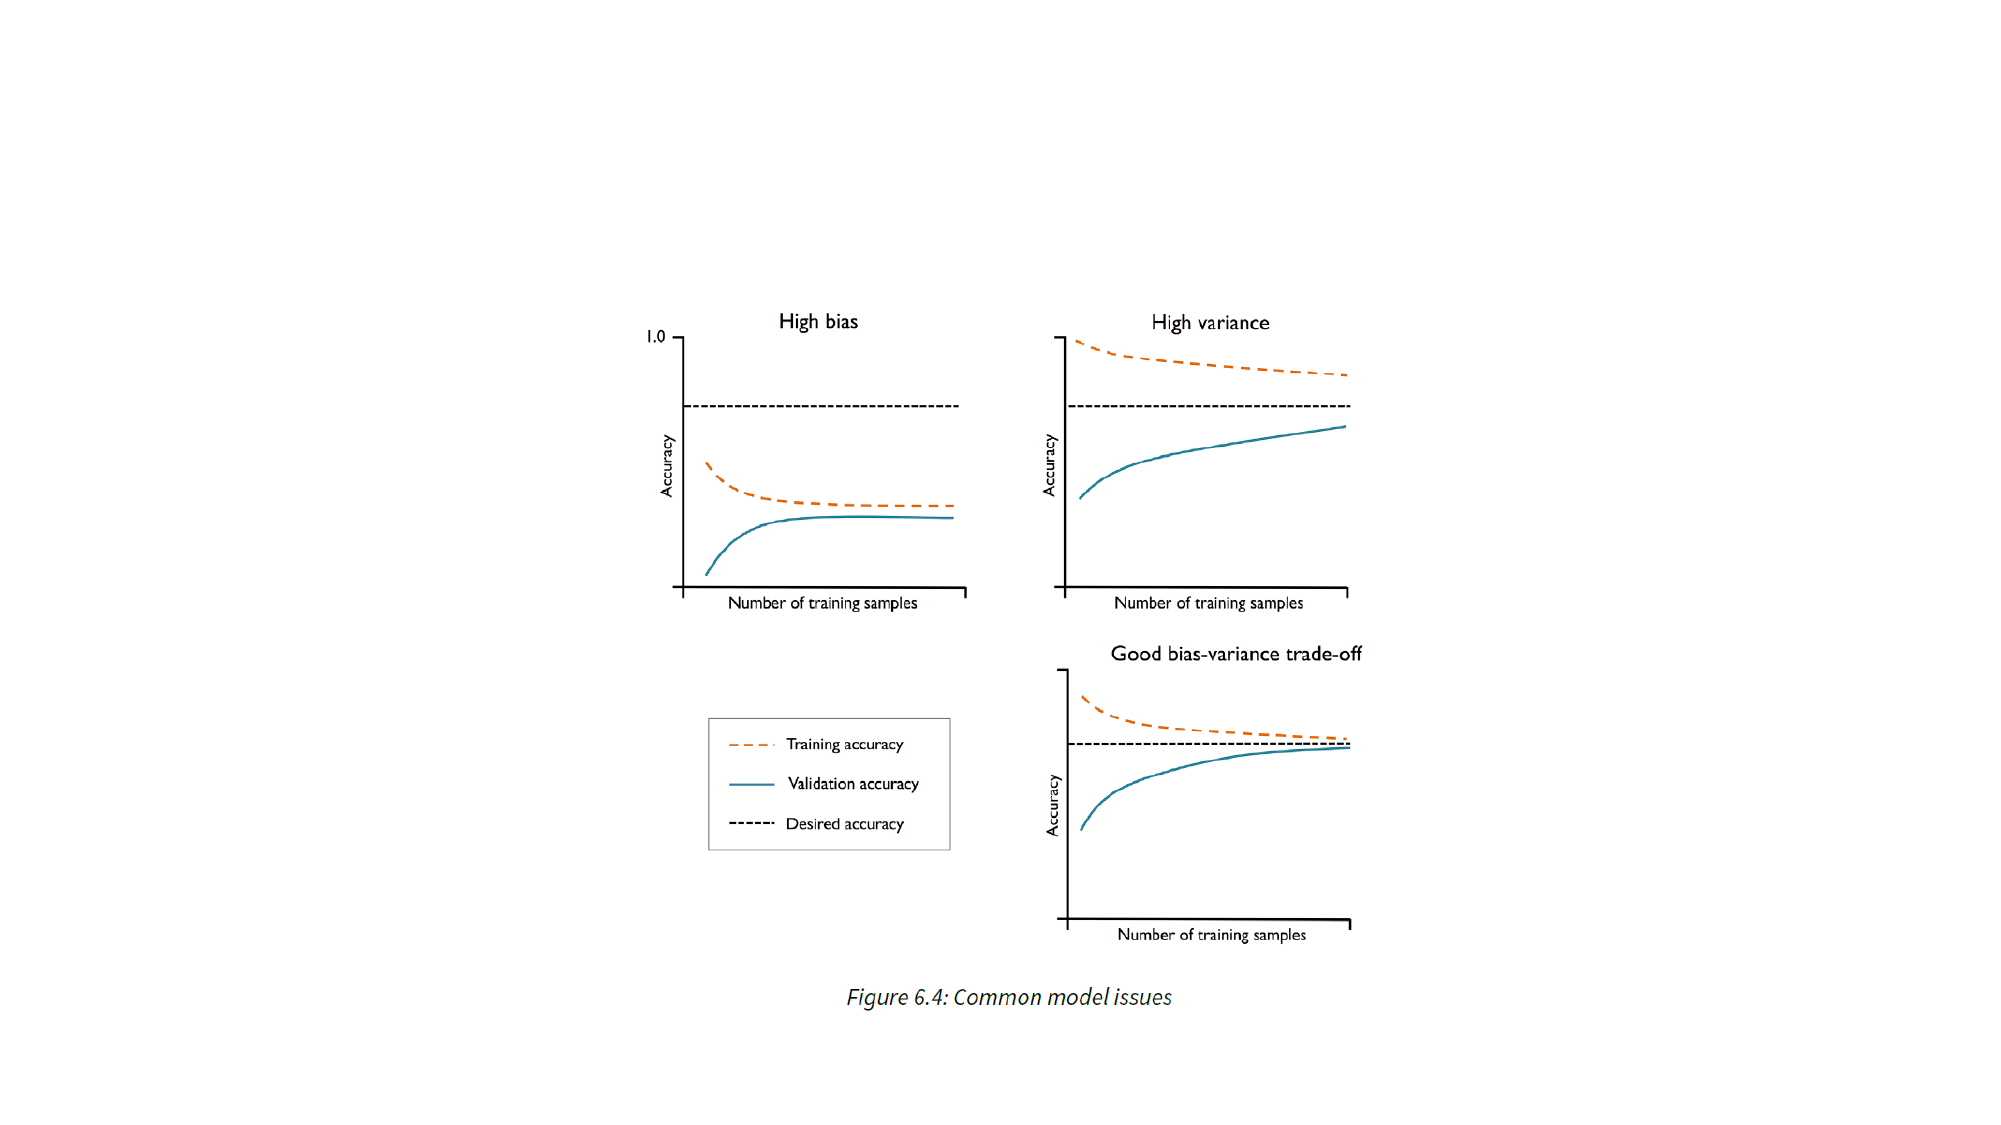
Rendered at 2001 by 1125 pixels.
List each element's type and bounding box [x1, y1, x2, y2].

list [624, 299, 1376, 1014]
